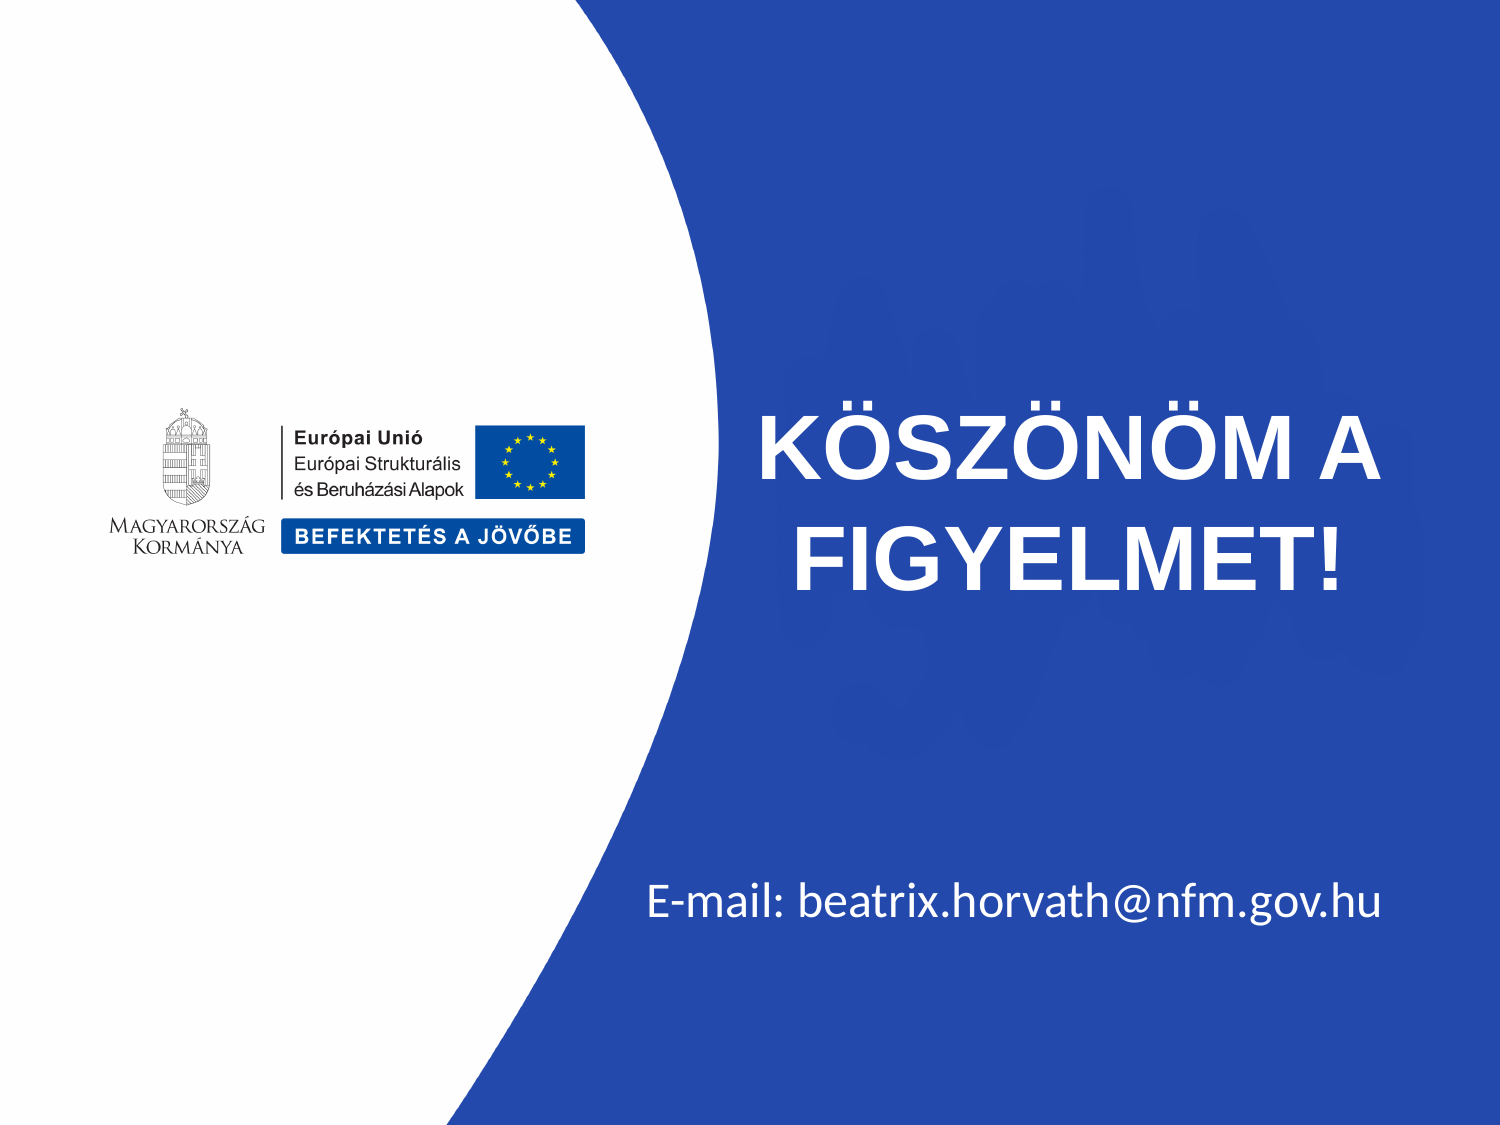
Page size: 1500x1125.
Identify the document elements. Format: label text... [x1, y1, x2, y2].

picture [0, 0, 1500, 1125]
text_box E-mail: beatrix.horvath@nfm.gov.hu [631, 860, 1459, 935]
title KÖSZÖNÖM A FIGYELMET! [726, 344, 1412, 652]
